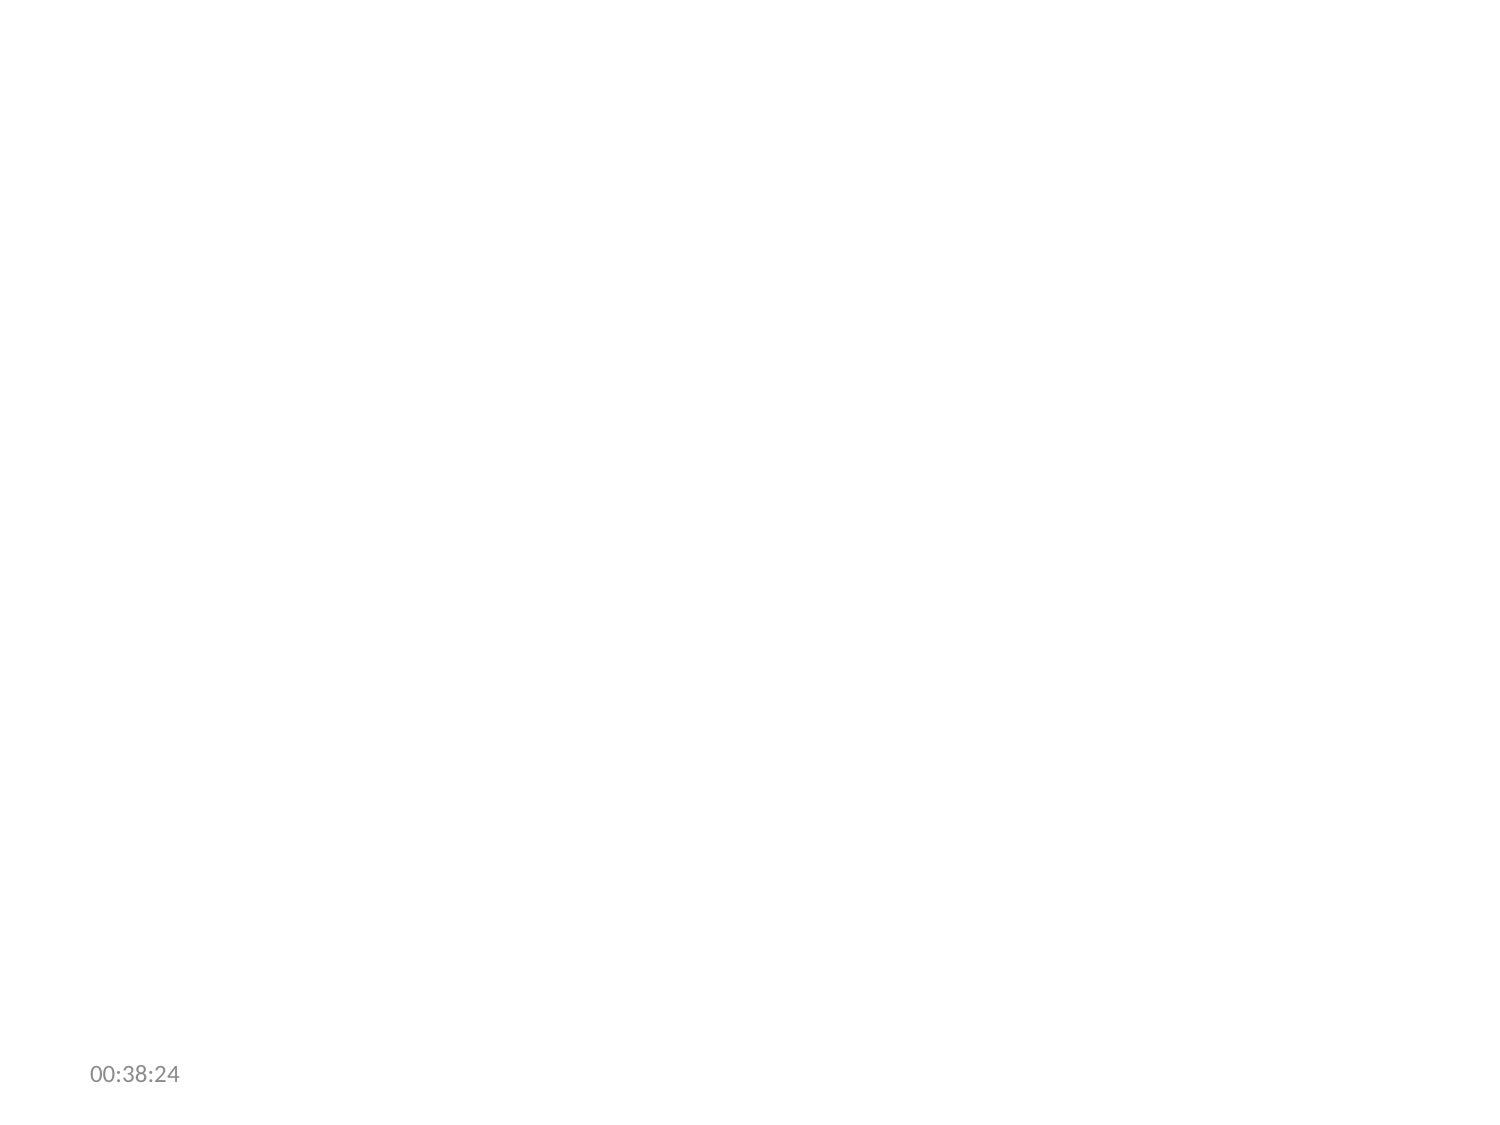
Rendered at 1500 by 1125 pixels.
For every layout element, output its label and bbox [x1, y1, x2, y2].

slide_number [75, 1042, 425, 1103]
